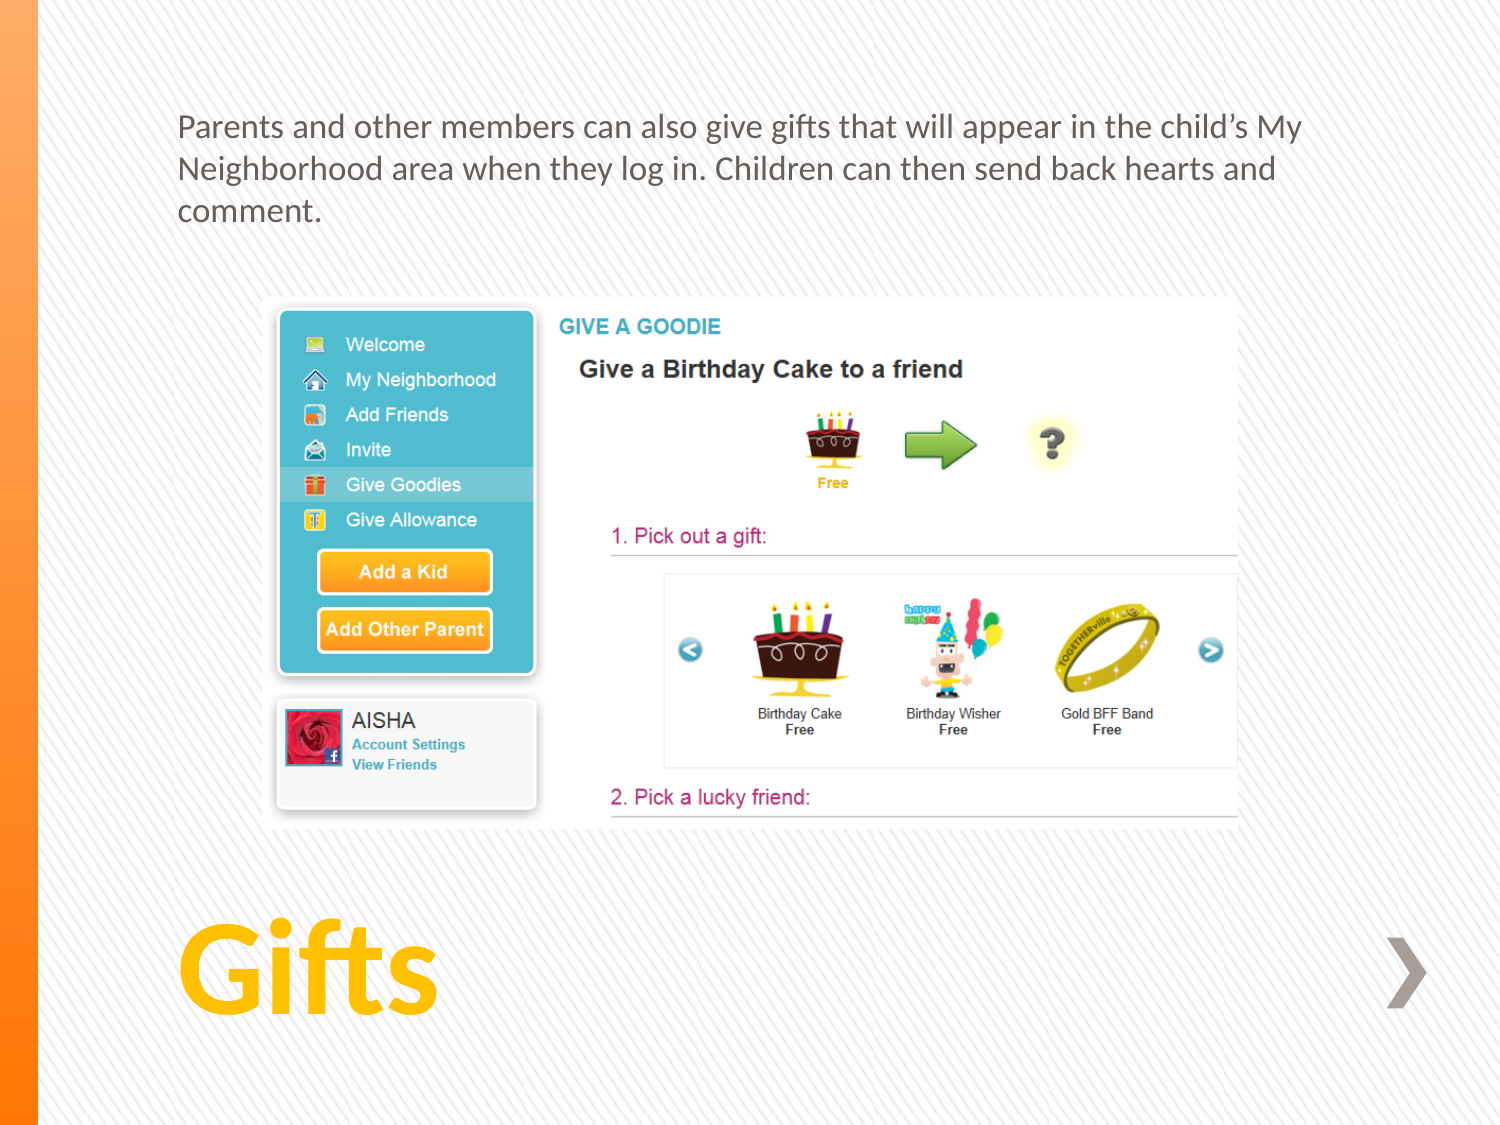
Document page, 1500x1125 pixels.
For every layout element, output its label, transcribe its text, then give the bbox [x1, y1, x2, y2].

title Gifts [162, 862, 1350, 1050]
picture [262, 296, 1238, 829]
list Parents and other members can also give gifts that will appear in the child’s My Neighborhood area when they log in. Children can then send back hearts and comment. [162, 95, 1363, 238]
